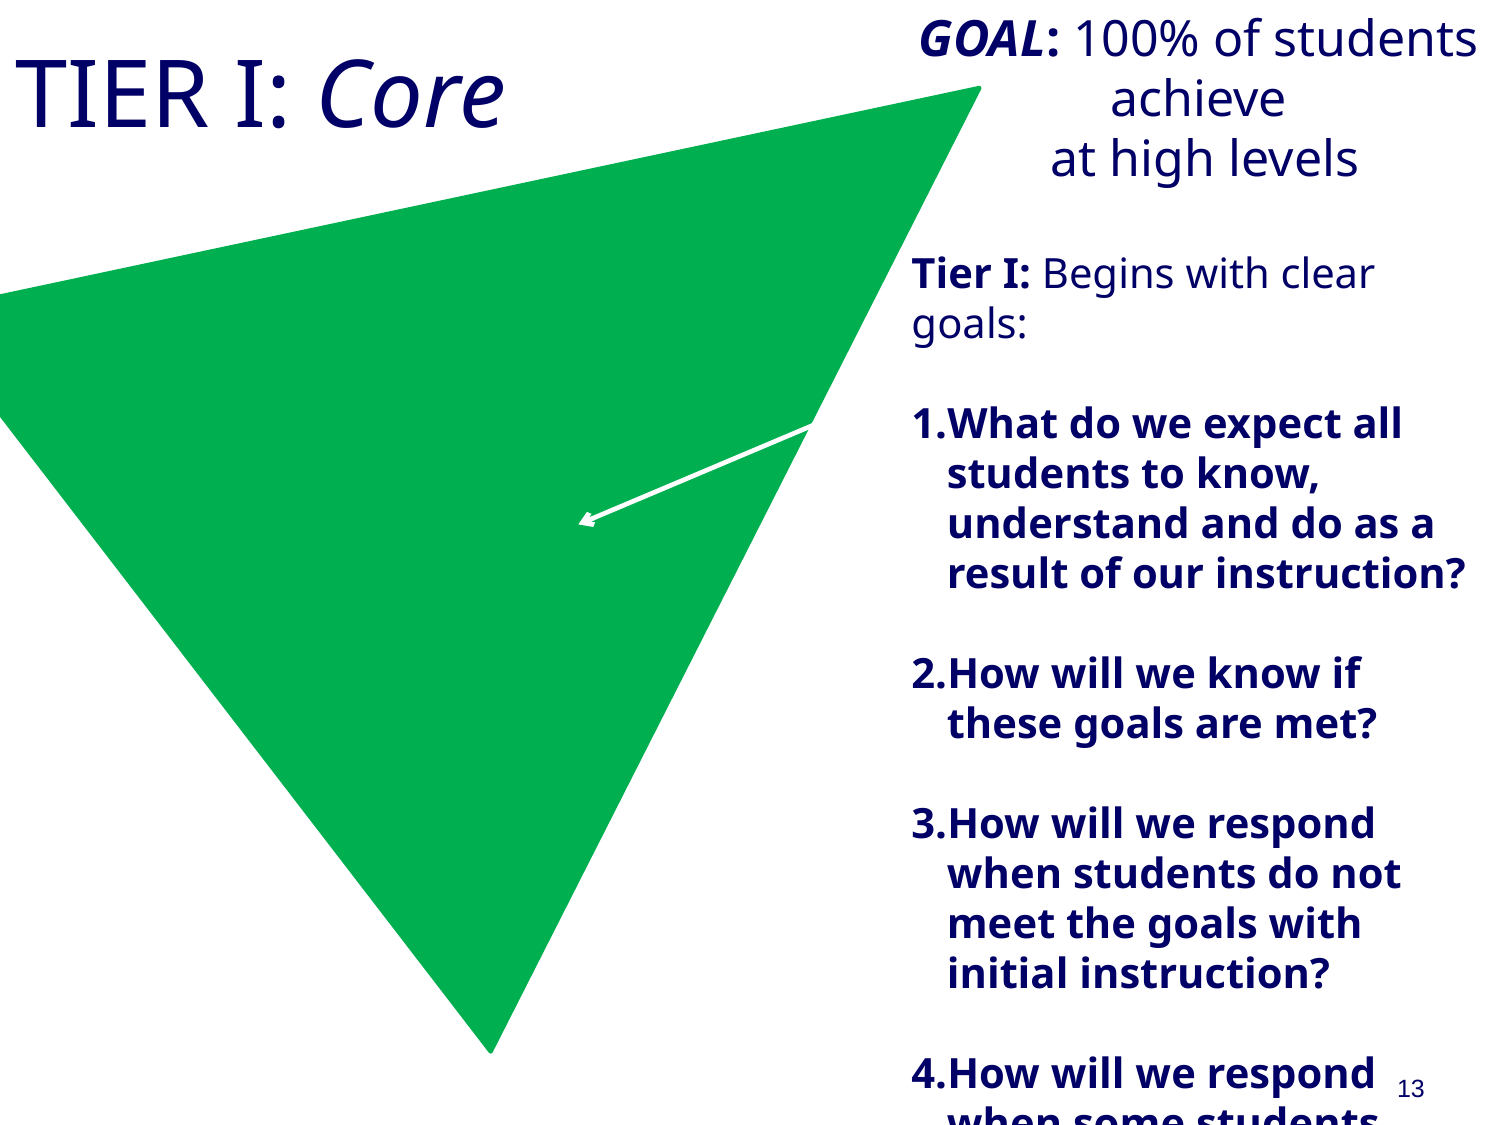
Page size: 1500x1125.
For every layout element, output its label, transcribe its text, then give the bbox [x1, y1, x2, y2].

text_box TIER I: Core [0, 0, 121, 198]
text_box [126, 0, 1500, 1065]
text_box [24, 23, 121, 211]
text_box 13 [1299, 1072, 1425, 1103]
